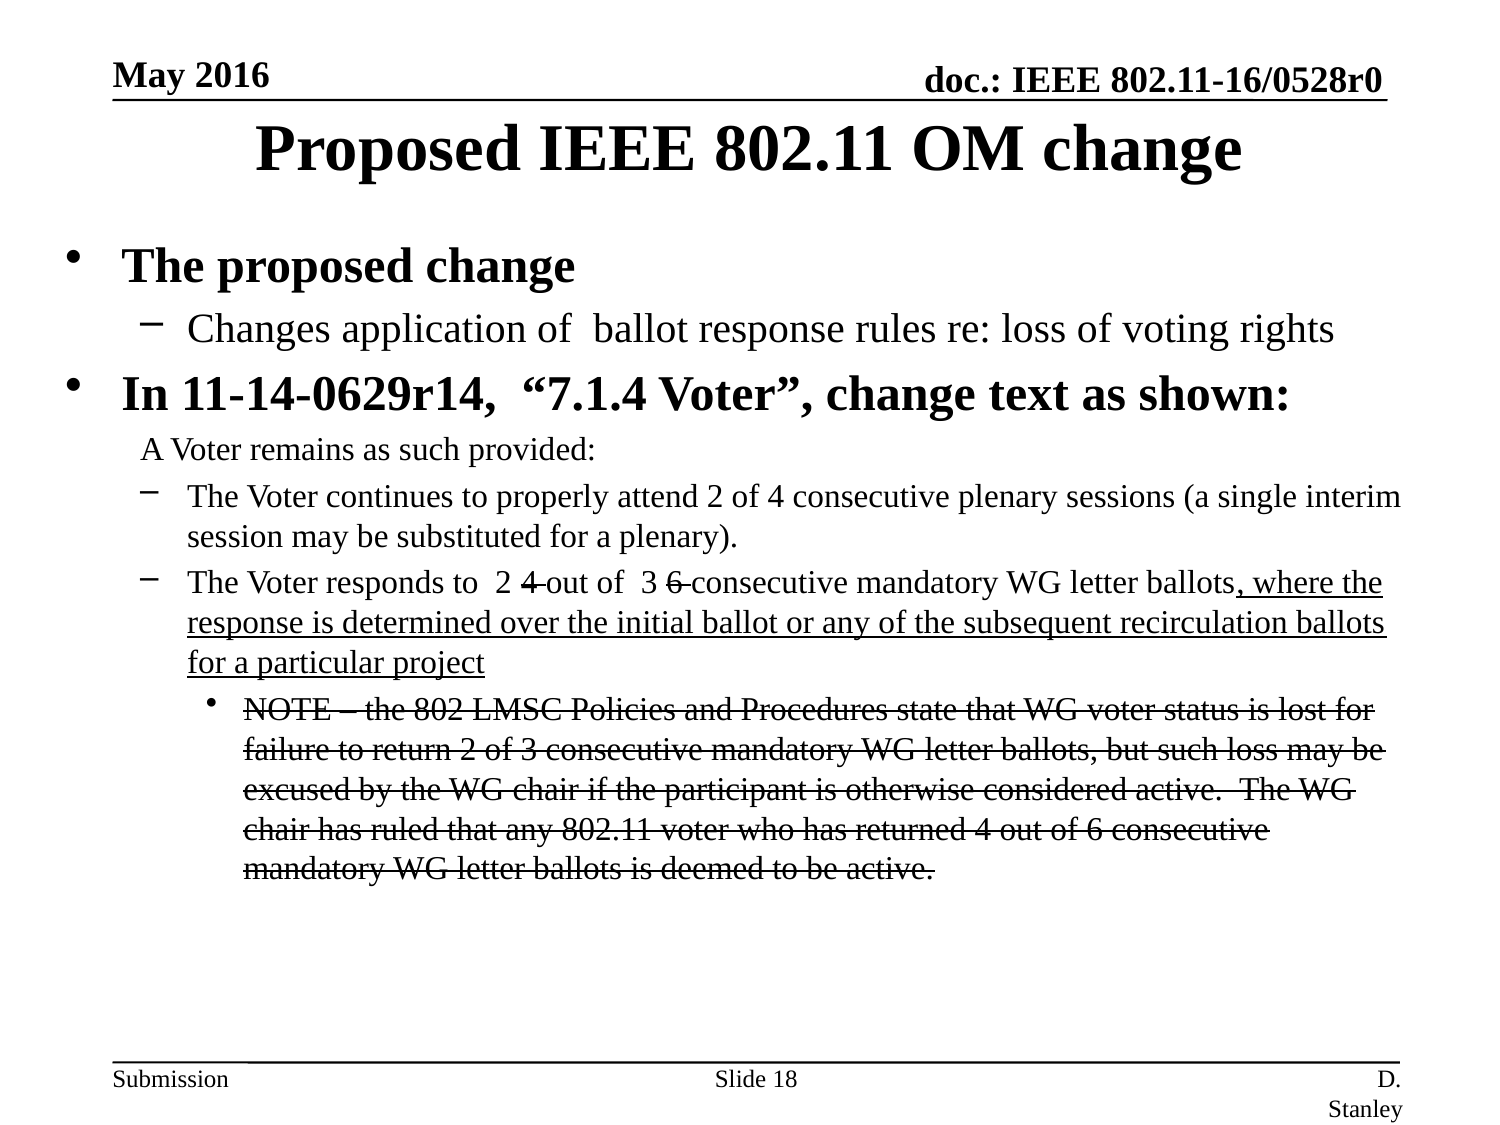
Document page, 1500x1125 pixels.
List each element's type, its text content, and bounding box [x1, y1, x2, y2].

footer D. Stanley, HP Enterprise [1324, 1061, 1402, 1093]
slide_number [112, 49, 401, 96]
title Proposed IEEE 802.11 OM change [112, 74, 1388, 213]
slide_number Slide 18 [712, 1061, 800, 1093]
list The proposed change Changes application of ballot response rules re: loss of voting rights In 11-14-0629r14, “7.1.4 Voter”, change text as shown: A Voter remains as such provided: The Voter continues to properly attend 2 of 4 consecutive plenary sessions (a single interim session may be substituted for a plenary). The Voter responds to 2 4 out of 3 6 consecutive mandatory WG letter ballots, where the response is determined over the initial ballot or any of the subsequent recirculation ballots for a particular project NOTE – the 802 LMSC Policies and Procedures state that WG voter status is lost for failure to return 2 of 3 consecutive mandatory WG letter ballots, but such loss may be excused by the WG chair if the participant is otherwise considered active. The WG chair has ruled that any 802.11 voter who has returned 4 out of 6 consecutive mandatory WG letter ballots is deemed to be active. [49, 224, 1426, 976]
